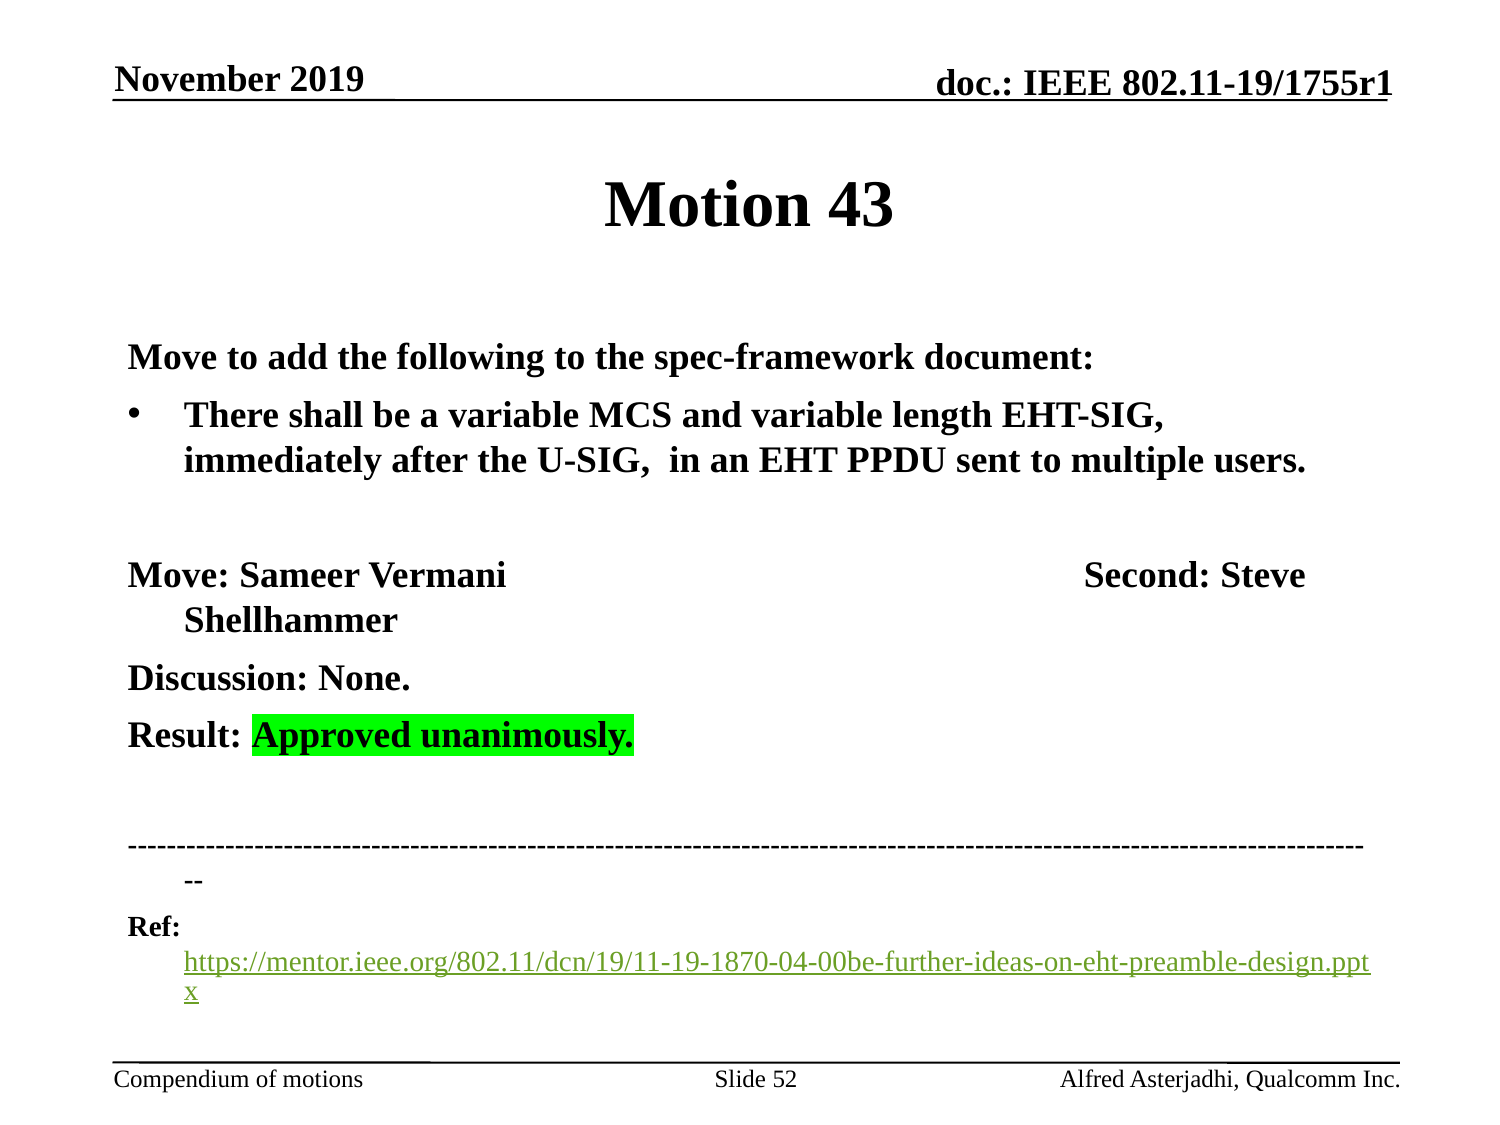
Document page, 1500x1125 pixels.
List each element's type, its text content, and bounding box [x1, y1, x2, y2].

slide_number Slide 52 [712, 1061, 800, 1123]
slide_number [114, 54, 423, 100]
footer Alfred Asterjadhi, Qualcomm Inc. [878, 1061, 1402, 1093]
title Motion 43 [112, 112, 1388, 288]
list Move to add the following to the spec-framework document: There shall be a variable MCS and variable length EHT-SIG, immediately after the U-SIG, in an EHT PPDU sent to multiple users. Move: Sameer Vermani Second: Steve Shellhammer Discussion: None. Result: Approved unanimously. --------------------------------------------------------------------------------------------------------------------------------- Ref: https://mentor.ieee.org/802.11/dcn/19/11-19-1870-04-00be-further-ideas-on-eht-preamble-design.pptx [112, 324, 1388, 1063]
